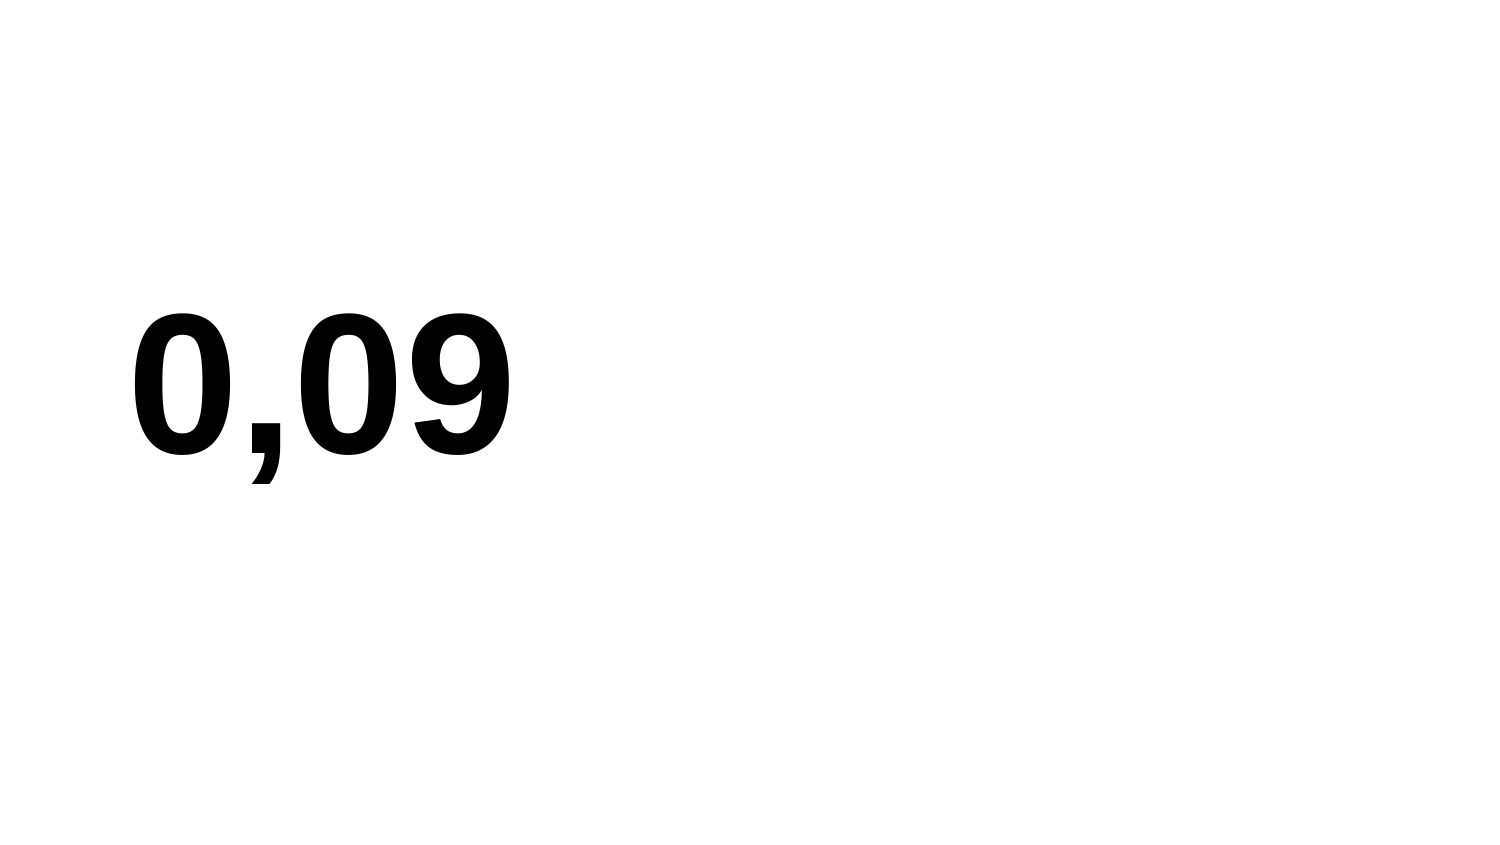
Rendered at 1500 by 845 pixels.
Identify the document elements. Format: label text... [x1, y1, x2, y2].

text_box 0,09 [112, 235, 1388, 509]
